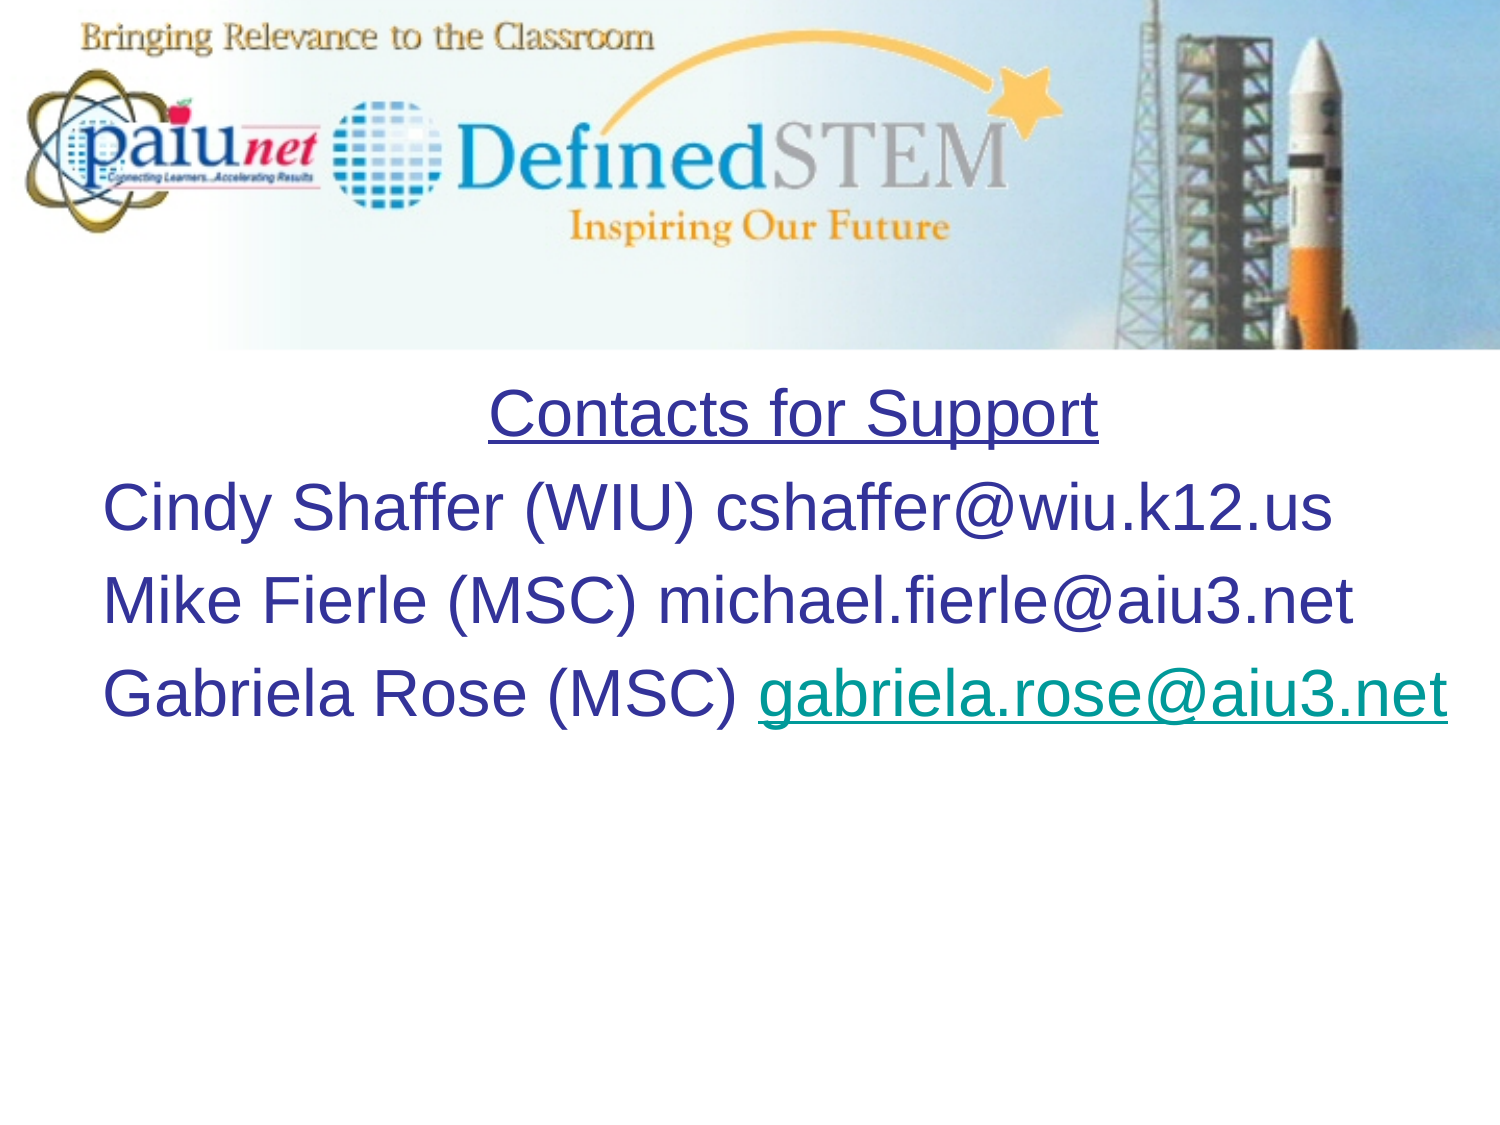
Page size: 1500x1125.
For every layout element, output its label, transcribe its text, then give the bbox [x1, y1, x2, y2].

list Contacts for Support Cindy Shaffer (WIU) cshaffer@wiu.k12.us Mike Fierle (MSC) michael.fierle@aiu3.net Gabriela Rose (MSC) gabriela.rose@aiu3.net [87, 362, 1500, 1018]
picture [0, 0, 1500, 365]
